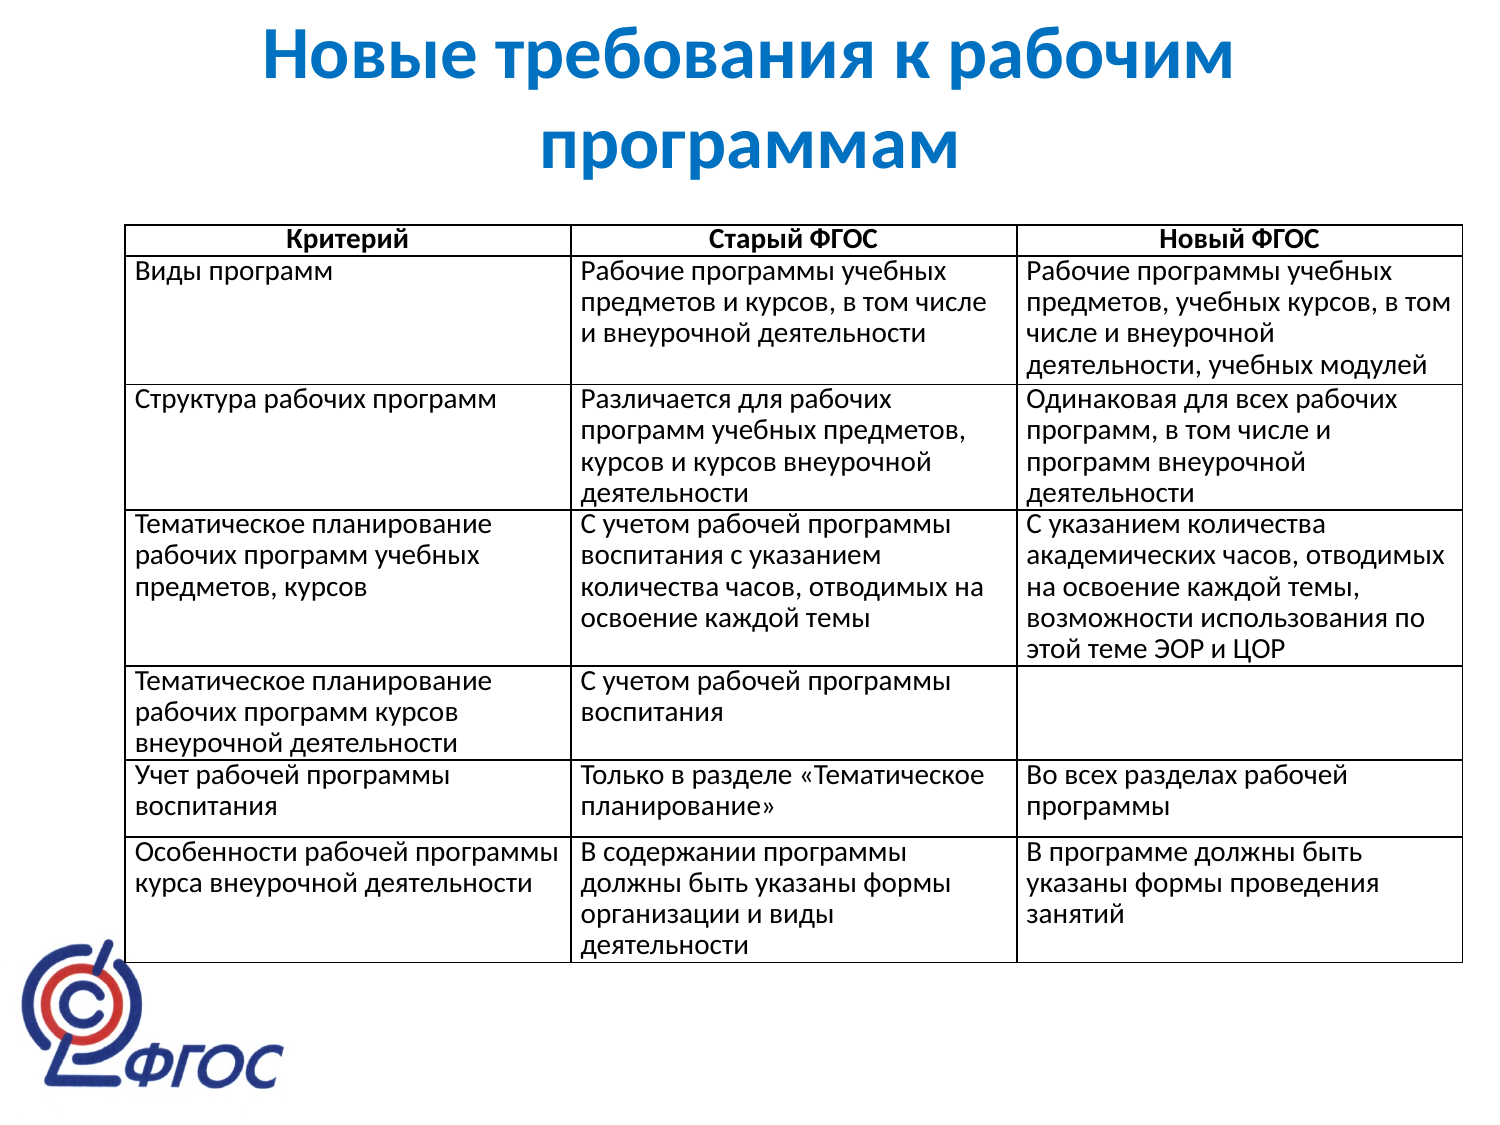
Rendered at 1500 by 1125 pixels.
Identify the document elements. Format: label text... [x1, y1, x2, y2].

table_cell С учетом рабочей программы воспитания [572, 667, 1016, 759]
table_header Старый ФГОС [572, 226, 1016, 255]
table_cell С указанием количества академических часов, отводимых на освоение каждой темы, возможности использования по этой теме ЭОР и ЦОР [1018, 511, 1462, 665]
table_cell В программе должны быть указаны формы проведения занятий [1018, 838, 1462, 962]
table_cell Тематическое планирование рабочих программ курсов внеурочной деятельности [126, 667, 570, 759]
table_cell Особенности рабочей программы курса внеурочной деятельности [126, 838, 570, 962]
table_cell Во всех разделах рабочей программы [1018, 761, 1462, 836]
table_cell Тематическое планирование рабочих программ учебных предметов, курсов [126, 511, 570, 665]
table_cell Учет рабочей программы воспитания [126, 761, 570, 836]
table_header Новый ФГОС [1018, 226, 1462, 255]
table_cell Рабочие программы учебных предметов и курсов, в том числе и внеурочной деятельности [572, 257, 1016, 384]
table_header Критерий [126, 226, 570, 255]
table_cell В содержании программы должны быть указаны формы организации и виды деятельности [572, 838, 1016, 962]
table_cell Рабочие программы учебных предметов, учебных курсов, в том числе и внеурочной деятельности, учебных модулей [1018, 257, 1462, 384]
table_cell С учетом рабочей программы воспитания с указанием количества часов, отводимых на освоение каждой темы [572, 511, 1016, 665]
picture [0, 921, 301, 1125]
table_cell Структура рабочих программ [126, 385, 570, 509]
table_cell [1018, 667, 1462, 759]
table_cell Виды программ [126, 257, 570, 384]
table_cell Различается для рабочих программ учебных предметов, курсов и курсов внеурочной деятельности [572, 385, 1016, 509]
table_cell Одинаковая для всех рабочих программ, в том числе и программ внеурочной деятельности [1018, 385, 1462, 509]
title Новые требования к рабочим программам [75, 0, 1425, 188]
table_cell Только в разделе «Тематическое планирование» [572, 761, 1016, 836]
